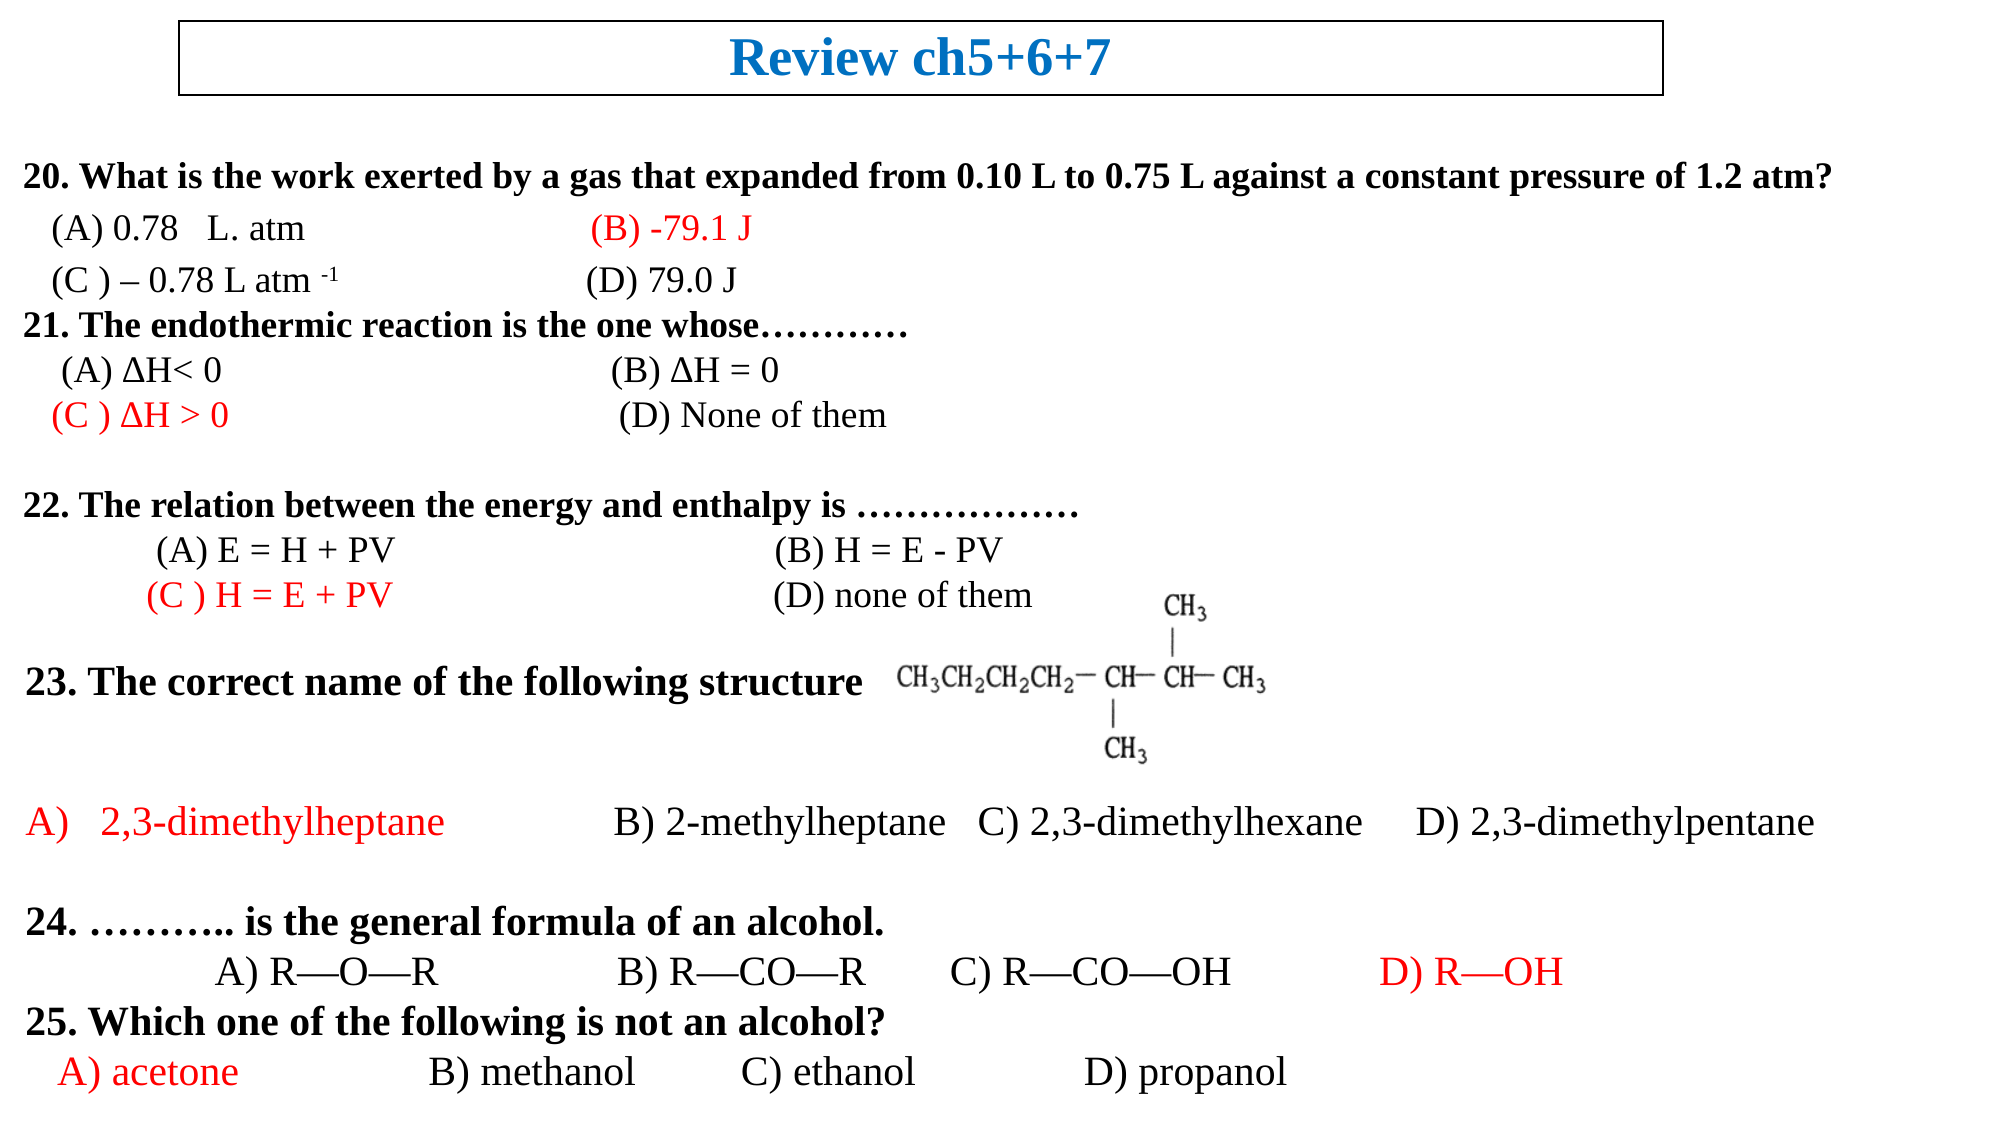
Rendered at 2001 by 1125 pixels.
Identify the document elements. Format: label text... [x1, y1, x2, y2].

picture [891, 587, 1271, 768]
text_box Review ch5+6+7 [178, 20, 1664, 96]
text_box 2,3-dimethylheptane B) 2-methylheptane C) 2,3-dimethylhexane D) 2,3-dimethylpentane 24. ……….. is the general formula of an alcohol. A) R—O—R B) R—CO—R C) R—CO—OH D) R—OH 25. Which one of the following is not an alcohol? A) acetone B) methanol C) ethanol D) propanol [10, 786, 1832, 1125]
text_box 23. The correct name of the following structure [10, 646, 890, 762]
text_box 20. What is the work exerted by a gas that expanded from 0.10 L to 0.75 L against a constant pressure of 1.2 atm? (A) 0.78 L. atm (B) -79.1 J (C ) – 0.78 L atm -1 (D) 79.0 J 21. The endothermic reaction is the one whose………… (A) ∆H< 0 (B) ∆H = 0 (C ) ∆H > 0 (D) None of them 22. The relation between the energy and enthalpy is ……………… (A) E = H + PV (B) H = E - PV (C ) H = E + PV (D) none of them [8, 137, 1966, 720]
